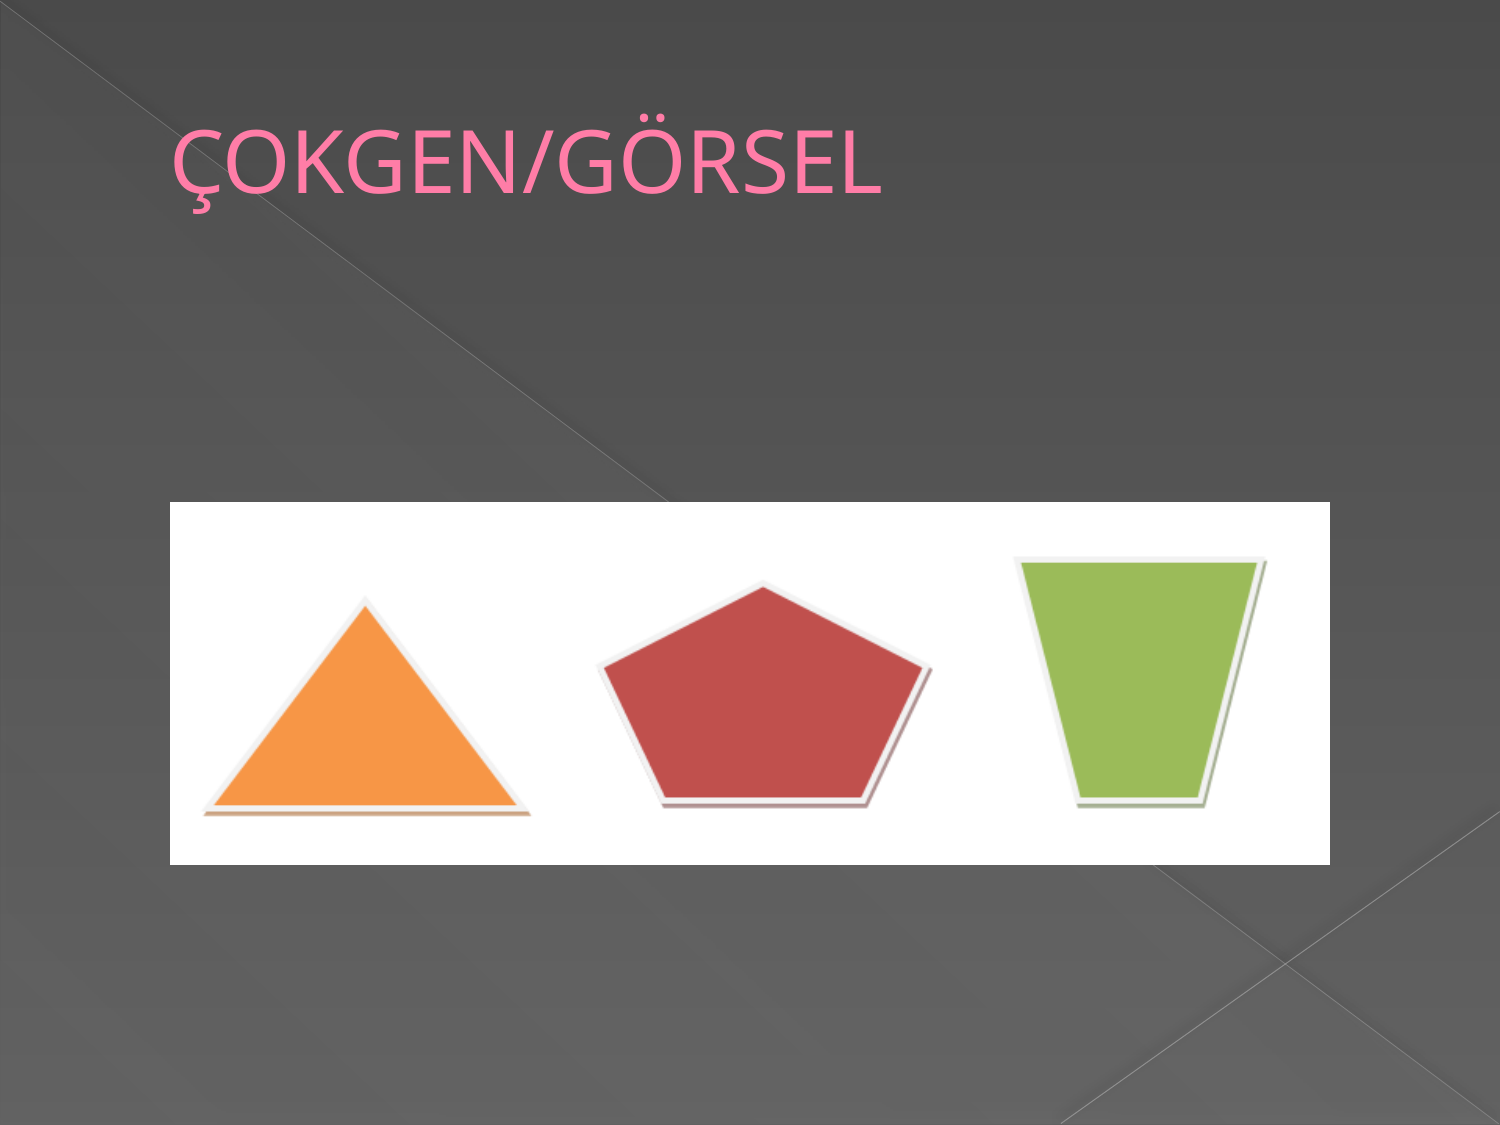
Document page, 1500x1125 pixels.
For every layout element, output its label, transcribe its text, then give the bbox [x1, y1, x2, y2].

title ÇOKGEN/GÖRSEL [75, 43, 1425, 274]
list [169, 502, 1331, 866]
